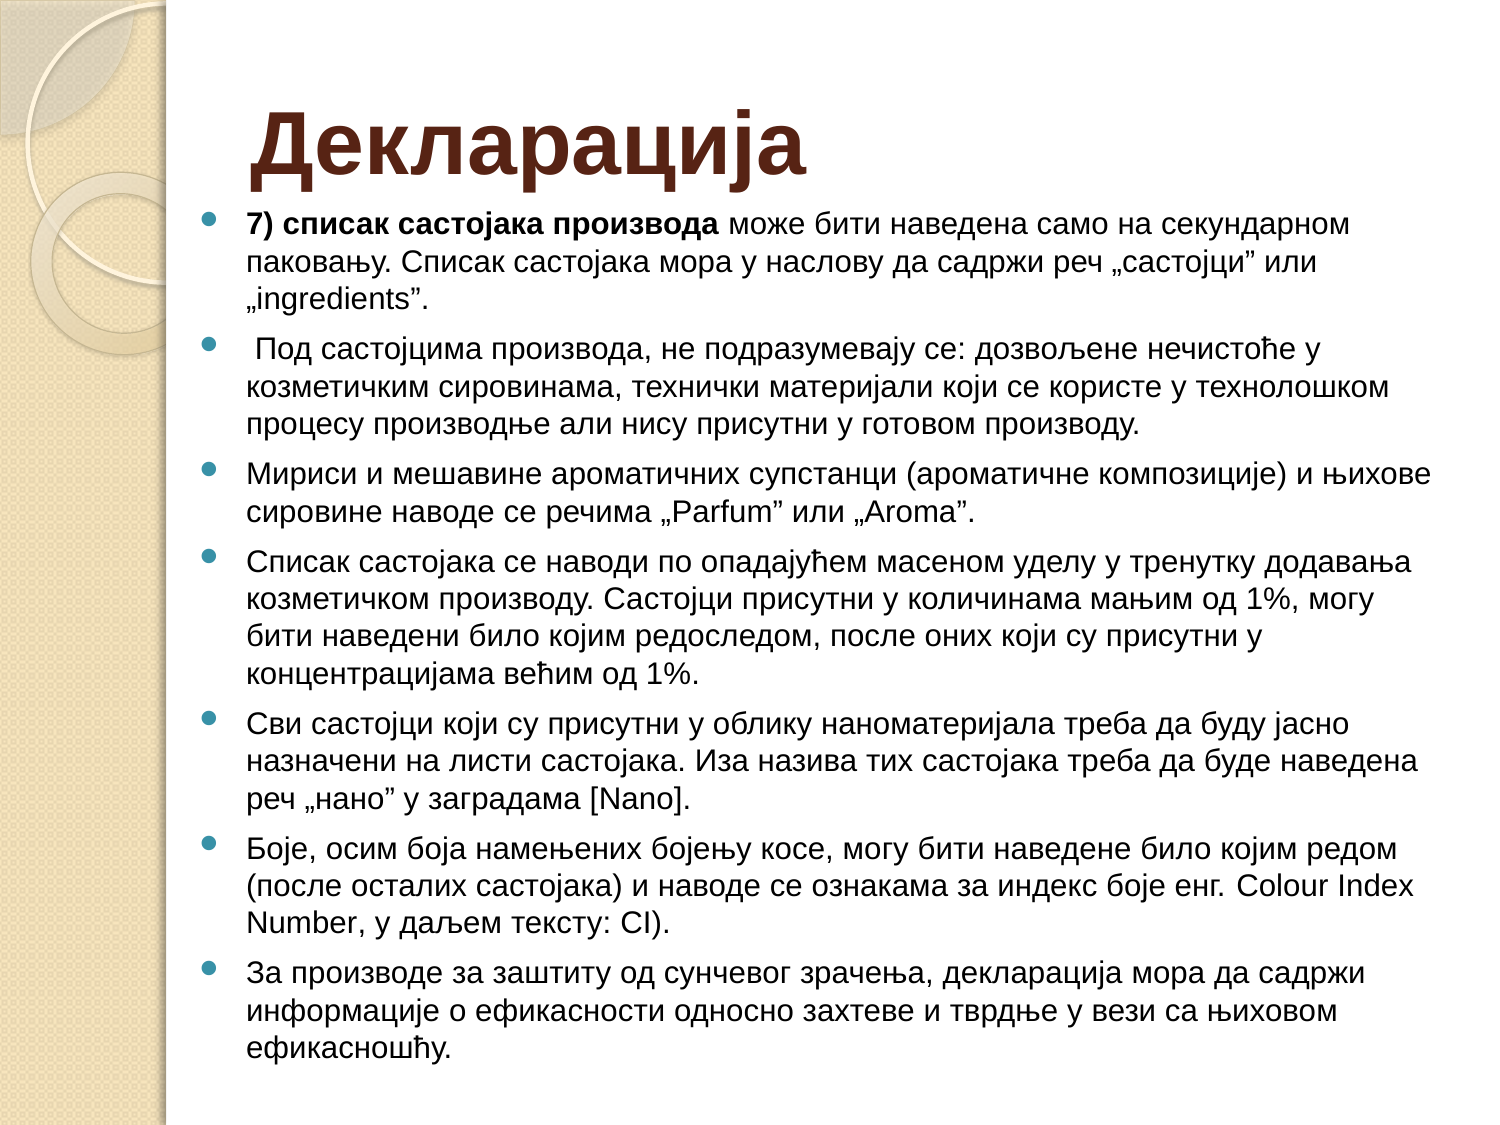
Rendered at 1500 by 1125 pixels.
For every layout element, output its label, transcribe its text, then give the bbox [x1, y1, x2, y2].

title Декларација [235, 45, 1466, 196]
list 7) списак састојака производа може бити наведена само на секундарном паковању. Списак састојака мора у наслову да садржи реч „састојци” или „ingredients”. Под састојцима производа, не подразумевају се: дозвољене нечистоће у козметичким сировинама, технички материјали који се користе у технолошком процесу производње али нису присутни у готовом производу. Мириси и мешавине ароматичних супстанци (ароматичне композиције) и њихове сировине наводе се речима „Parfum” или „Aroma”. Списак састојака се наводи по опадајућем масеном уделу у тренутку додавања козметичком производу. Састојци присутни у количинама мањим од 1%, могу бити наведени било којим редоследом, после оних који су присутни у концентрацијама већим од 1%. Сви састојци који су присутни у облику наноматеријала треба да буду јасно назначени на листи састојака. Иза назива тих састојака треба да буде наведена реч „нано” у заградама [Nano]. Боје, осим боја намењених бојењу косе, могу бити наведене било којим редом (после осталих састојака) и наводе се ознакама за индекс боје енг. Colour Index Number, у даљем тексту: CI). За производе за заштиту од сунчевог зрачења, декларација мора да садржи информације о ефикасности односно захтеве и тврдње у вези са њиховом ефикасношћу. [171, 196, 1466, 1125]
